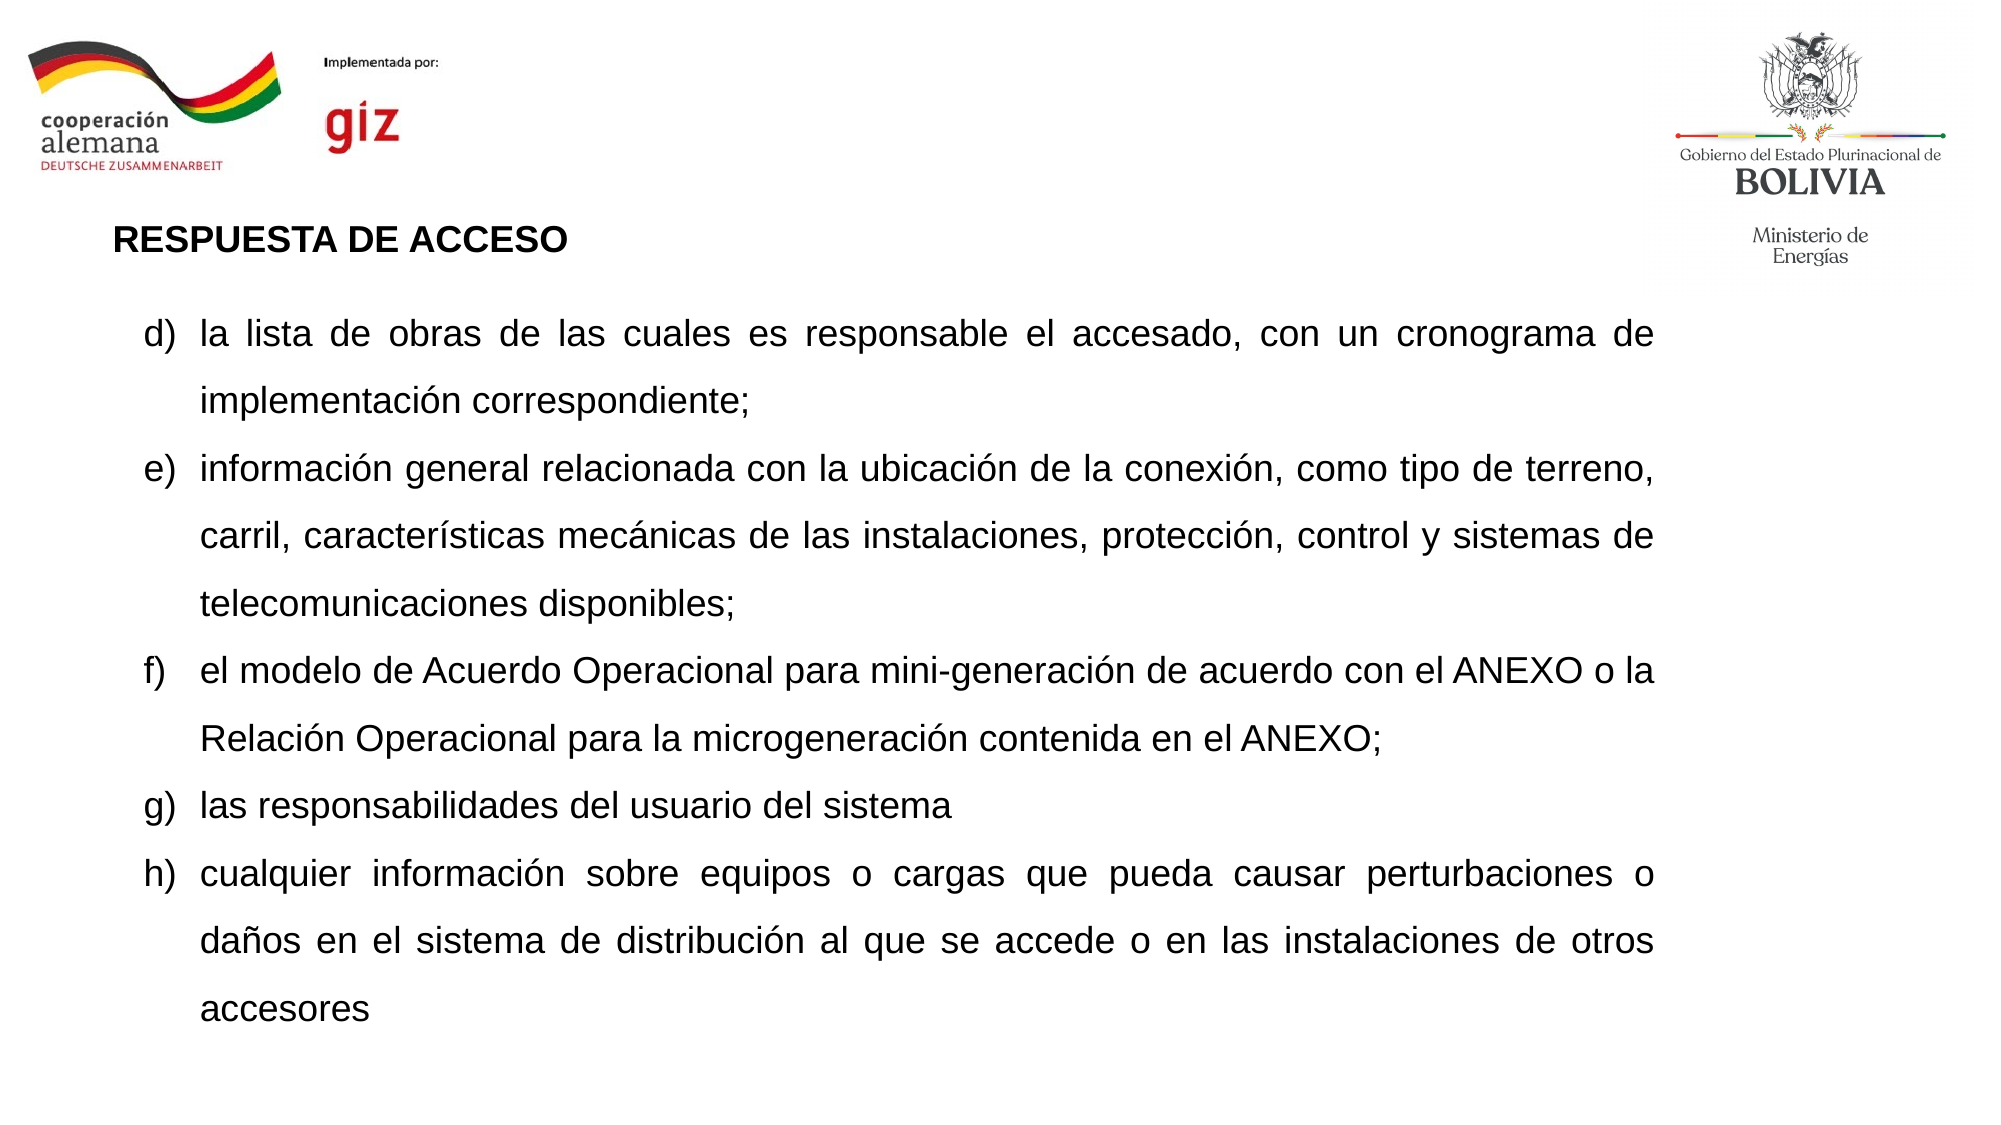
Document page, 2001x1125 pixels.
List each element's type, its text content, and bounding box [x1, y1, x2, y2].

text_box la lista de obras de las cuales es responsable el accesado, con un cronograma de implementación correspondiente; información general relacionada con la ubicación de la conexión, como tipo de terreno, carril, características mecánicas de las instalaciones, protección, control y sistemas de telecomunicaciones disponibles; el modelo de Acuerdo Operacional para mini-generación de acuerdo con el ANEXO o la Relación Operacional para la microgeneración contenida en el ANEXO; las responsabilidades del usuario del sistema cualquier información sobre equipos o cargas que pueda causar perturbaciones o daños en el sistema de distribución al que se accede o en las instalaciones de otros accesores [128, 279, 1670, 1097]
picture [0, 4, 466, 204]
picture [1643, 0, 1978, 296]
text_box RESPUESTA DE ACCESO [97, 204, 584, 268]
